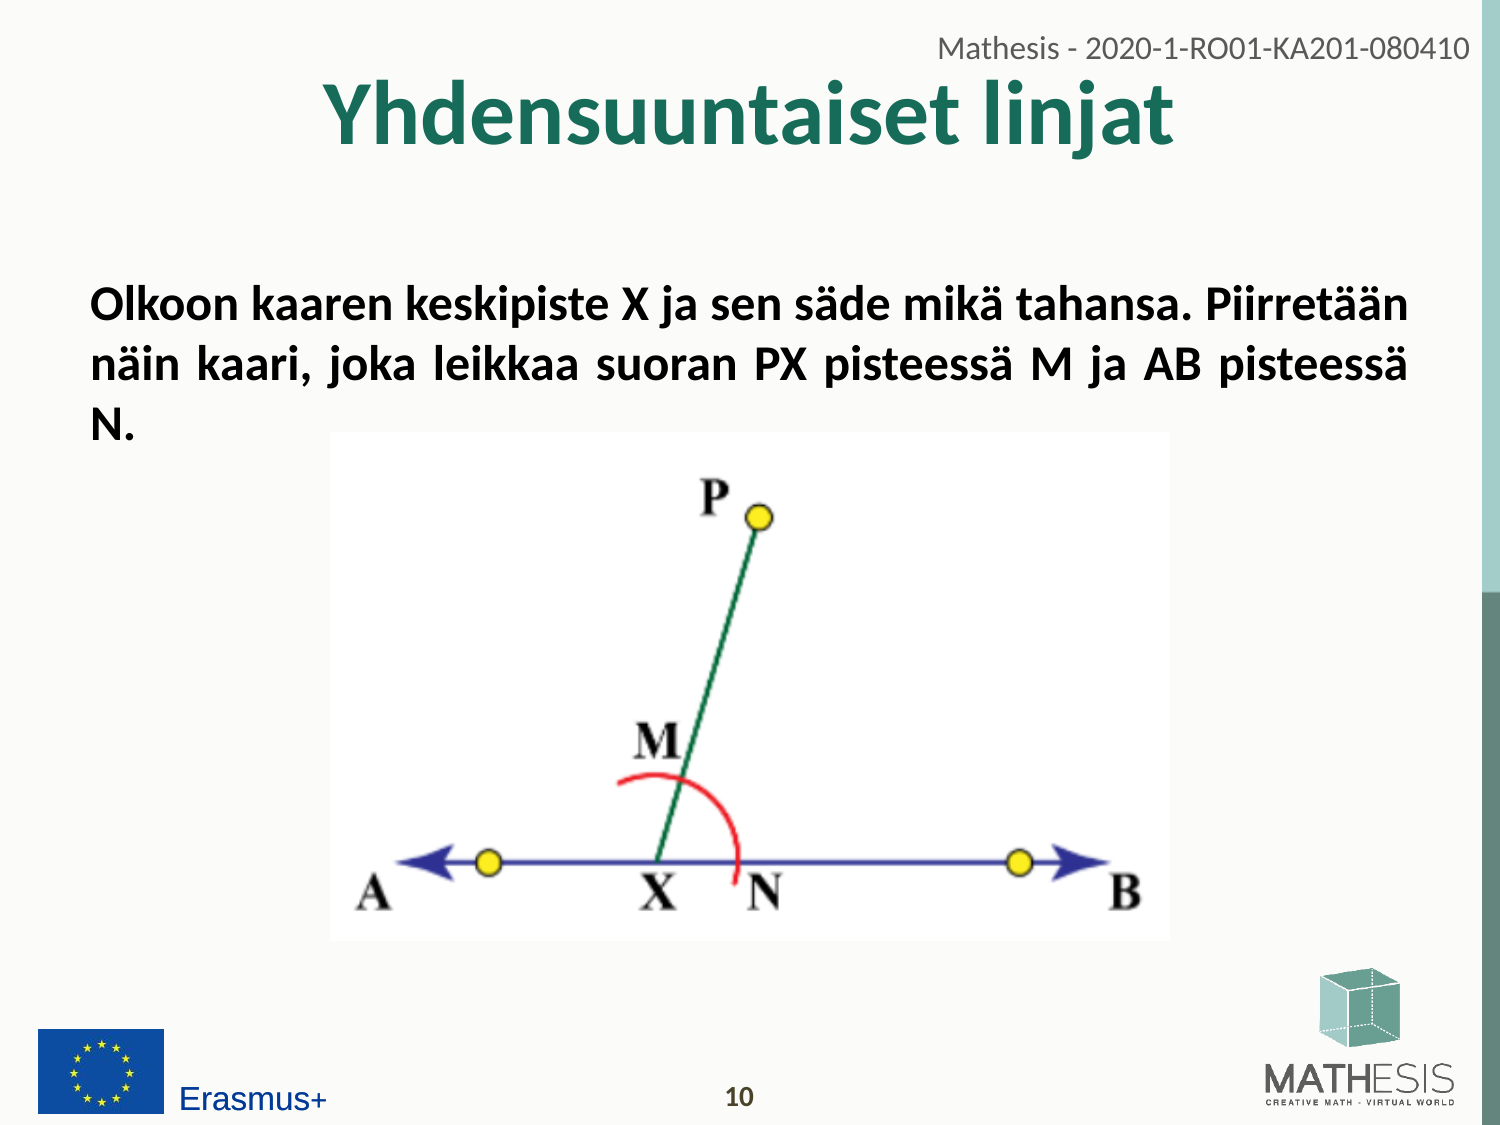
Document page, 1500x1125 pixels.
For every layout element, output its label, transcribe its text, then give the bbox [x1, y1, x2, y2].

title Yhdensuuntaiset linjat [75, 45, 1425, 233]
picture [330, 432, 1170, 941]
list Olkoon kaaren keskipiste X ja sen säde mikä tahansa. Piirretään näin kaari, joka leikkaa suoran PX pisteessä M ja AB pisteessä N. [75, 262, 1425, 1005]
picture [38, 1029, 164, 1114]
